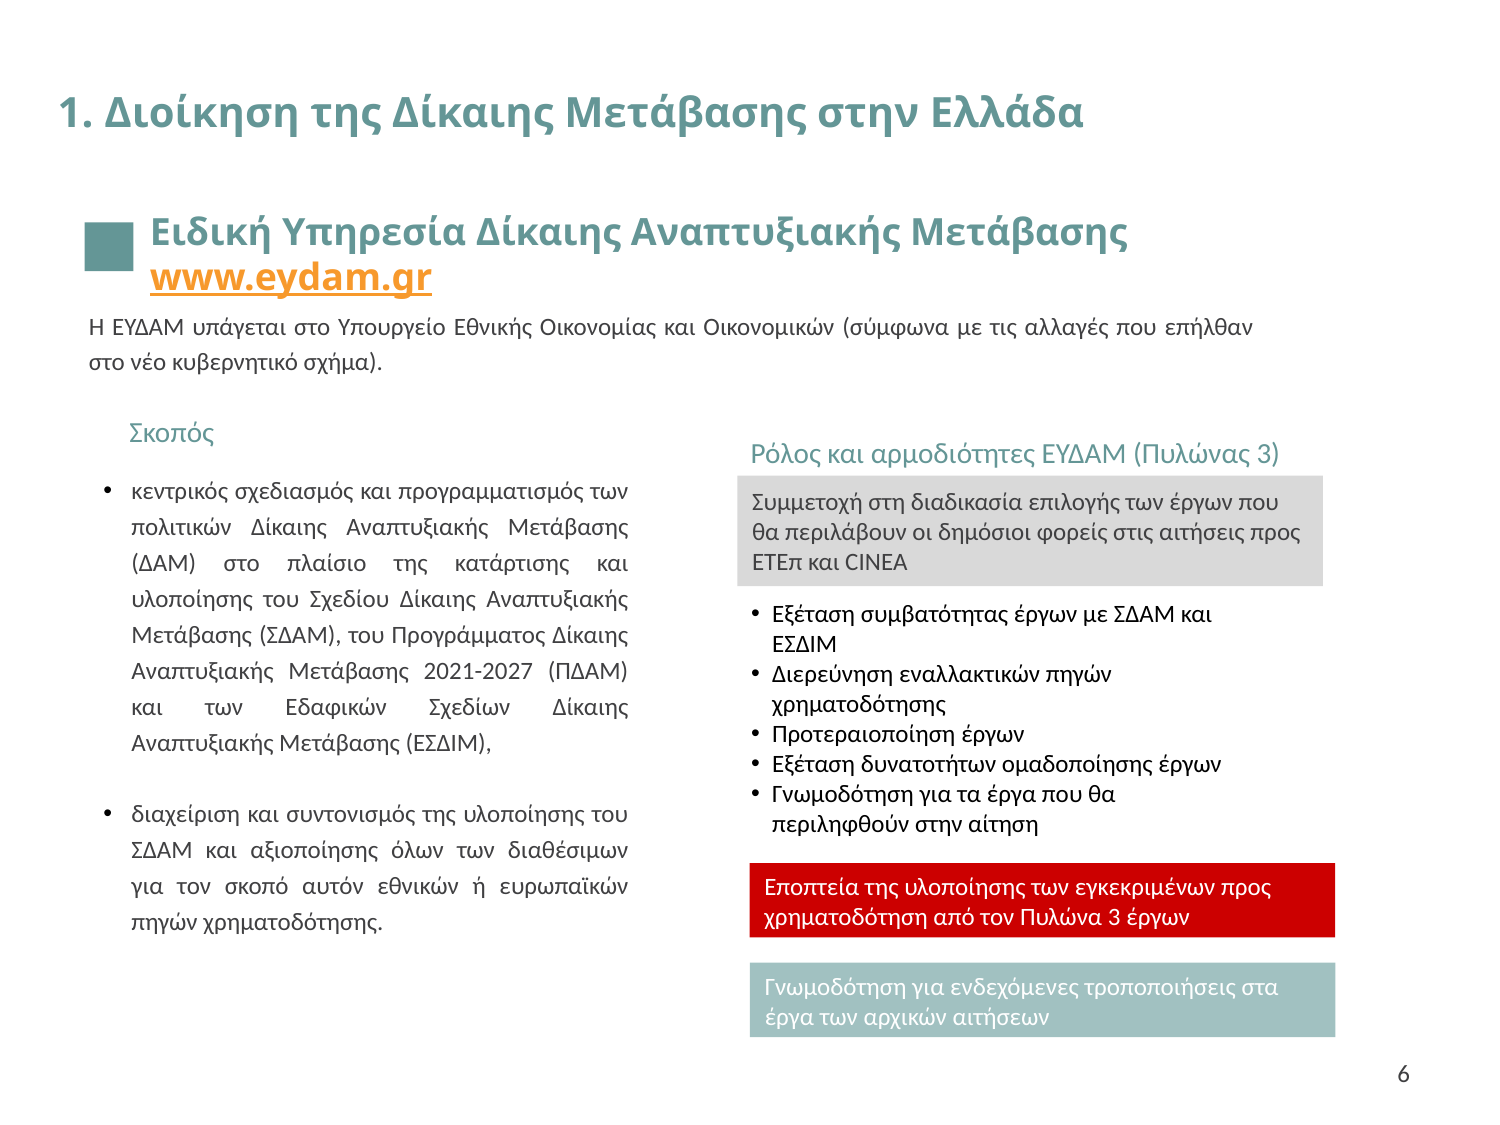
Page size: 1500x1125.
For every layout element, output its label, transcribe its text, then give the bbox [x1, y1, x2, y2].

text_box [84, 221, 134, 272]
text_box Η ΕΥΔΑΜ υπάγεται στο Υπουργείο Εθνικής Οικονομίας και Οικονομικών (σύμφωνα με τις αλλαγές που επήλθαν στο νέο κυβερνητικό σχήμα). [73, 296, 1270, 384]
text_box κεντρικός σχεδιασμός και προγραμματισμός των πολιτικών Δίκαιης Αναπτυξιακής Μετάβασης (ΔΑΜ) στο πλαίσιο της κατάρτισης και υλοποίησης του Σχεδίου Δίκαιης Αναπτυξιακής Μετάβασης (ΣΔΑΜ), του Προγράμματος Δίκαιης Αναπτυξιακής Μετάβασης 2021-2027 (ΠΔΑΜ) και των Εδαφικών Σχεδίων Δίκαιης Αναπτυξιακής Μετάβασης (ΕΣΔΙΜ), διαχείριση και συντονισμός της υλοποίησης του ΣΔΑΜ και αξιοποίησης όλων των διαθέσιμων για τον σκοπό αυτόν εθνικών ή ευρωπαϊκών πηγών χρηματοδότησης. [88, 461, 644, 943]
text_box 6 [1074, 1042, 1425, 1103]
list Ειδική Υπηρεσία Δίκαιης Αναπτυξιακής Μετάβασης www.eydam.gr [134, 205, 1181, 267]
text_box Γνωμοδότηση για ενδεχόμενες τροποποιήσεις στα έργα των αρχικών αιτήσεων [749, 962, 1337, 1038]
text_box Εποπτεία της υλοποίησης των εγκεκριμένων προς χρηματοδότηση από τον Πυλώνα 3 έργων [749, 862, 1336, 938]
text_box Συμμετοχή στη διαδικασία επιλογής των έργων που θα περιλάβουν οι δημόσιοι φορείς στις αιτήσεις προς ΕΤΕπ και CINEA [736, 477, 1324, 587]
text_box [0, 0, 1498, 170]
text_box Σκοπός [88, 405, 255, 456]
text_box Ρόλος και αρμοδιότητες ΕΥΔΑΜ (Πυλώνας 3) [735, 427, 1412, 477]
text_box Εξέταση συμβατότητας έργων με ΣΔΑΜ και ΕΣΔΙΜ Διερεύνηση εναλλακτικών πηγών χρηματοδότησης Προτεραιοποίηση έργων Εξέταση δυνατοτήτων ομαδοποίησης έργων Γνωμοδότηση για τα έργα που θα περιληφθούν στην αίτηση [736, 590, 1265, 845]
text_box 1. Διοίκηση της Δίκαιης Μετάβασης στην Ελλάδα [42, 54, 1458, 167]
